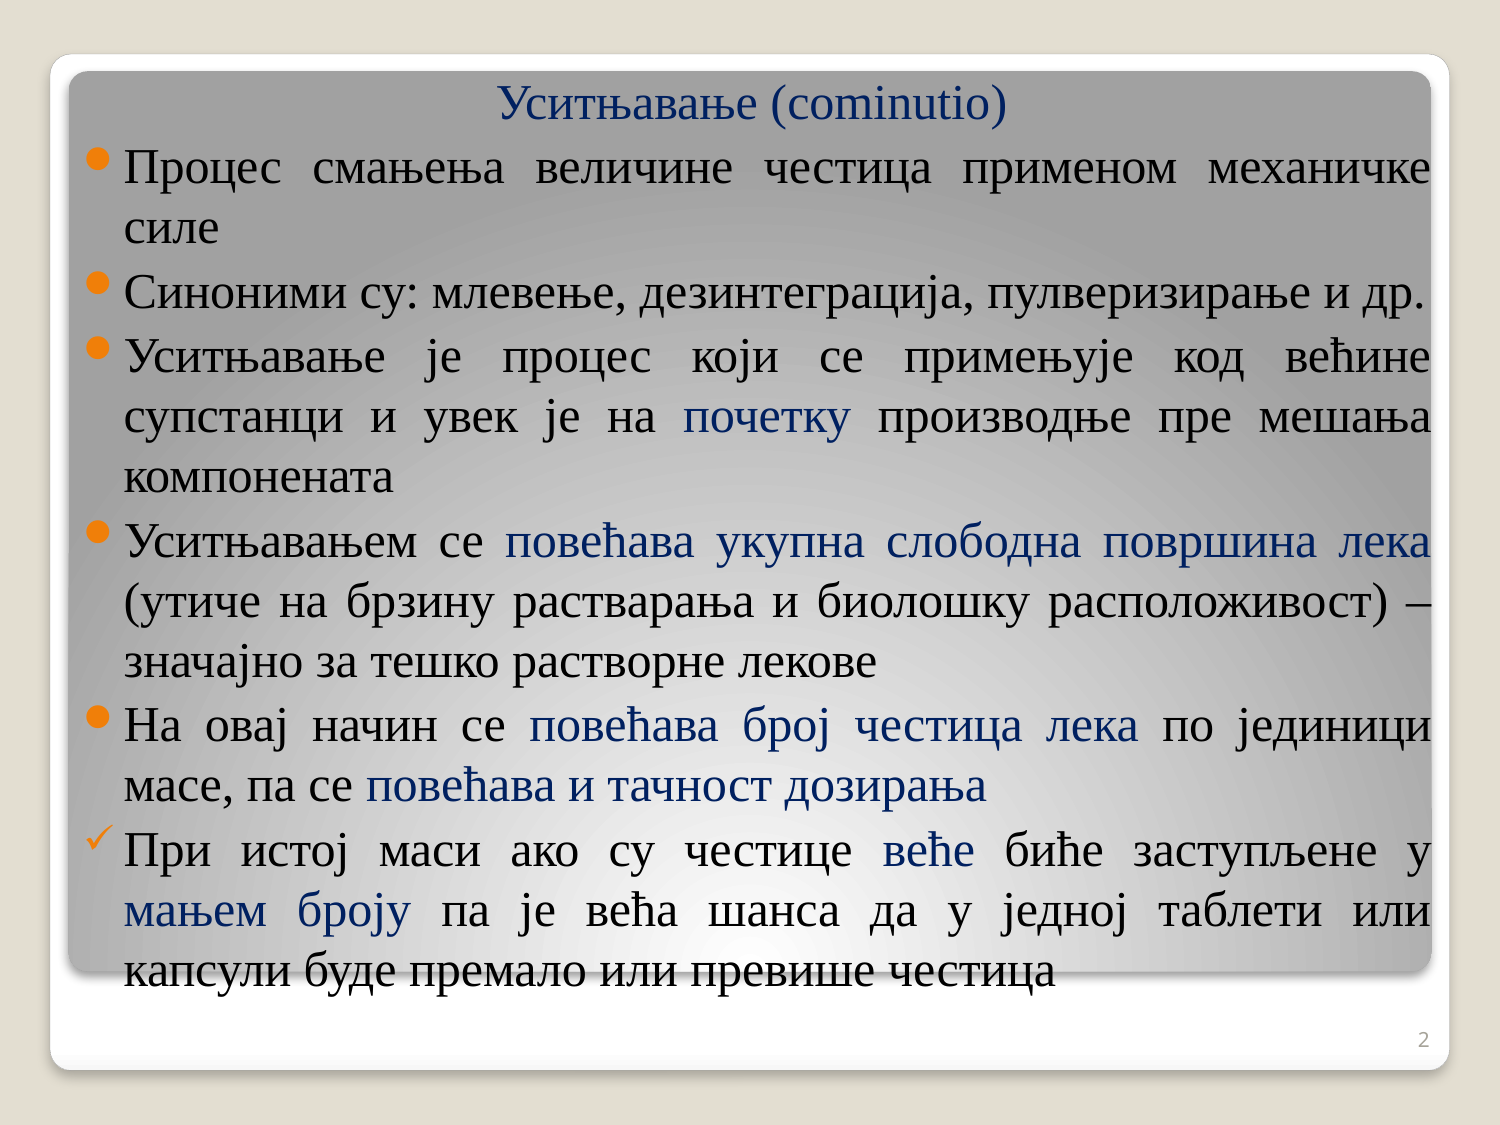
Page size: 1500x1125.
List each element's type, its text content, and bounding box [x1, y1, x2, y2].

list Уситњавање (cominutio) Процес смањења величине честица применом механичке силе Синоними су: млевење, дезинтеграција, пулверизирање и др. Уситњавање је процес који се примењује код већине супстанци и увек је на почетку производње пре мешања компонената Уситњавањем се повећава укупна слободна површина лека (утиче на брзину растварања и биолошку расположивост) – значајно за тешко растворне лекове На овај начин се повећава број честица лека по јединици масе, па се повећава и тачност дозирања При истој маси ако су честице веће биће заступљене у мањем броју па је већа шанса да у једној таблети или капсули буде премало или превише честица [53, 54, 1447, 1071]
slide_number 2 [1369, 1002, 1445, 1063]
